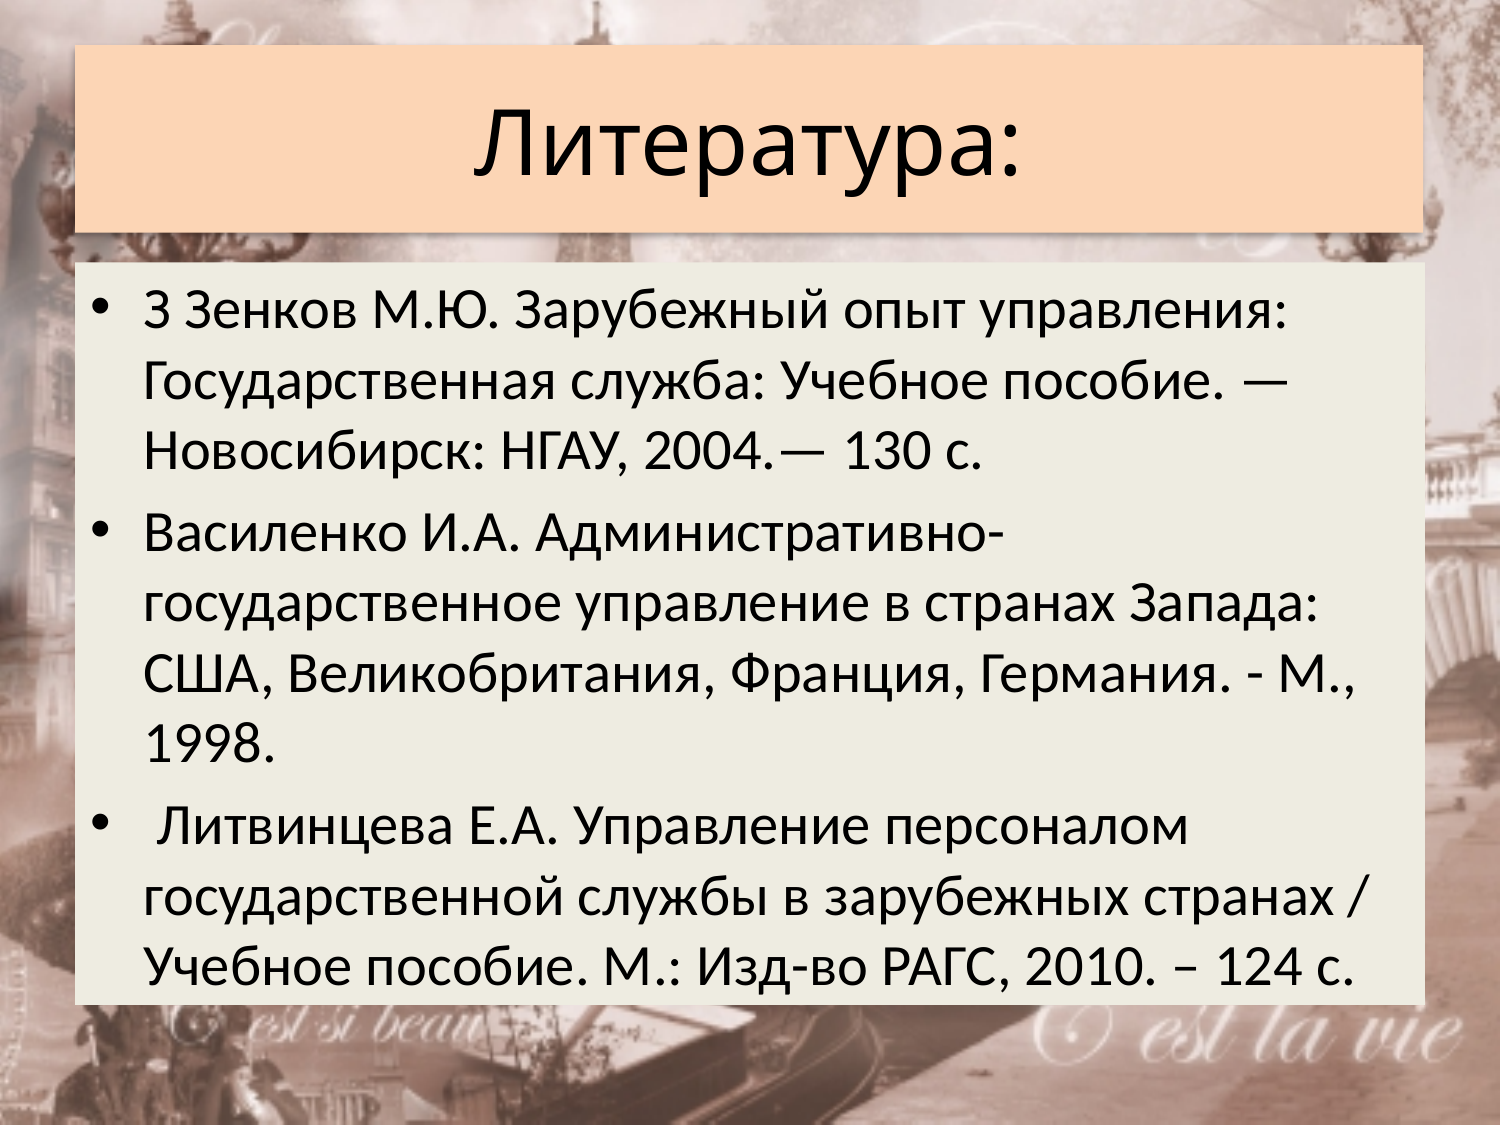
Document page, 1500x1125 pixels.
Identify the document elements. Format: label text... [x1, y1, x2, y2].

list З Зенков М.Ю. Зарубежный опыт управления: Государственная служба: Учебное пособие. — Новосибирск: НГАУ, 2004.— 130 с. Василенко И.А. Административно-государственное управление в странах Запада: США, Великобритания, Франция, Германия. - М., 1998. Литвинцева Е.А. Управление персоналом государственной службы в зарубежных странах / Учебное пособие. М.: Изд-во РАГС, 2010. – 124 с. [75, 262, 1425, 1005]
title Литература: [75, 45, 1424, 233]
picture [0, 0, 1500, 1125]
